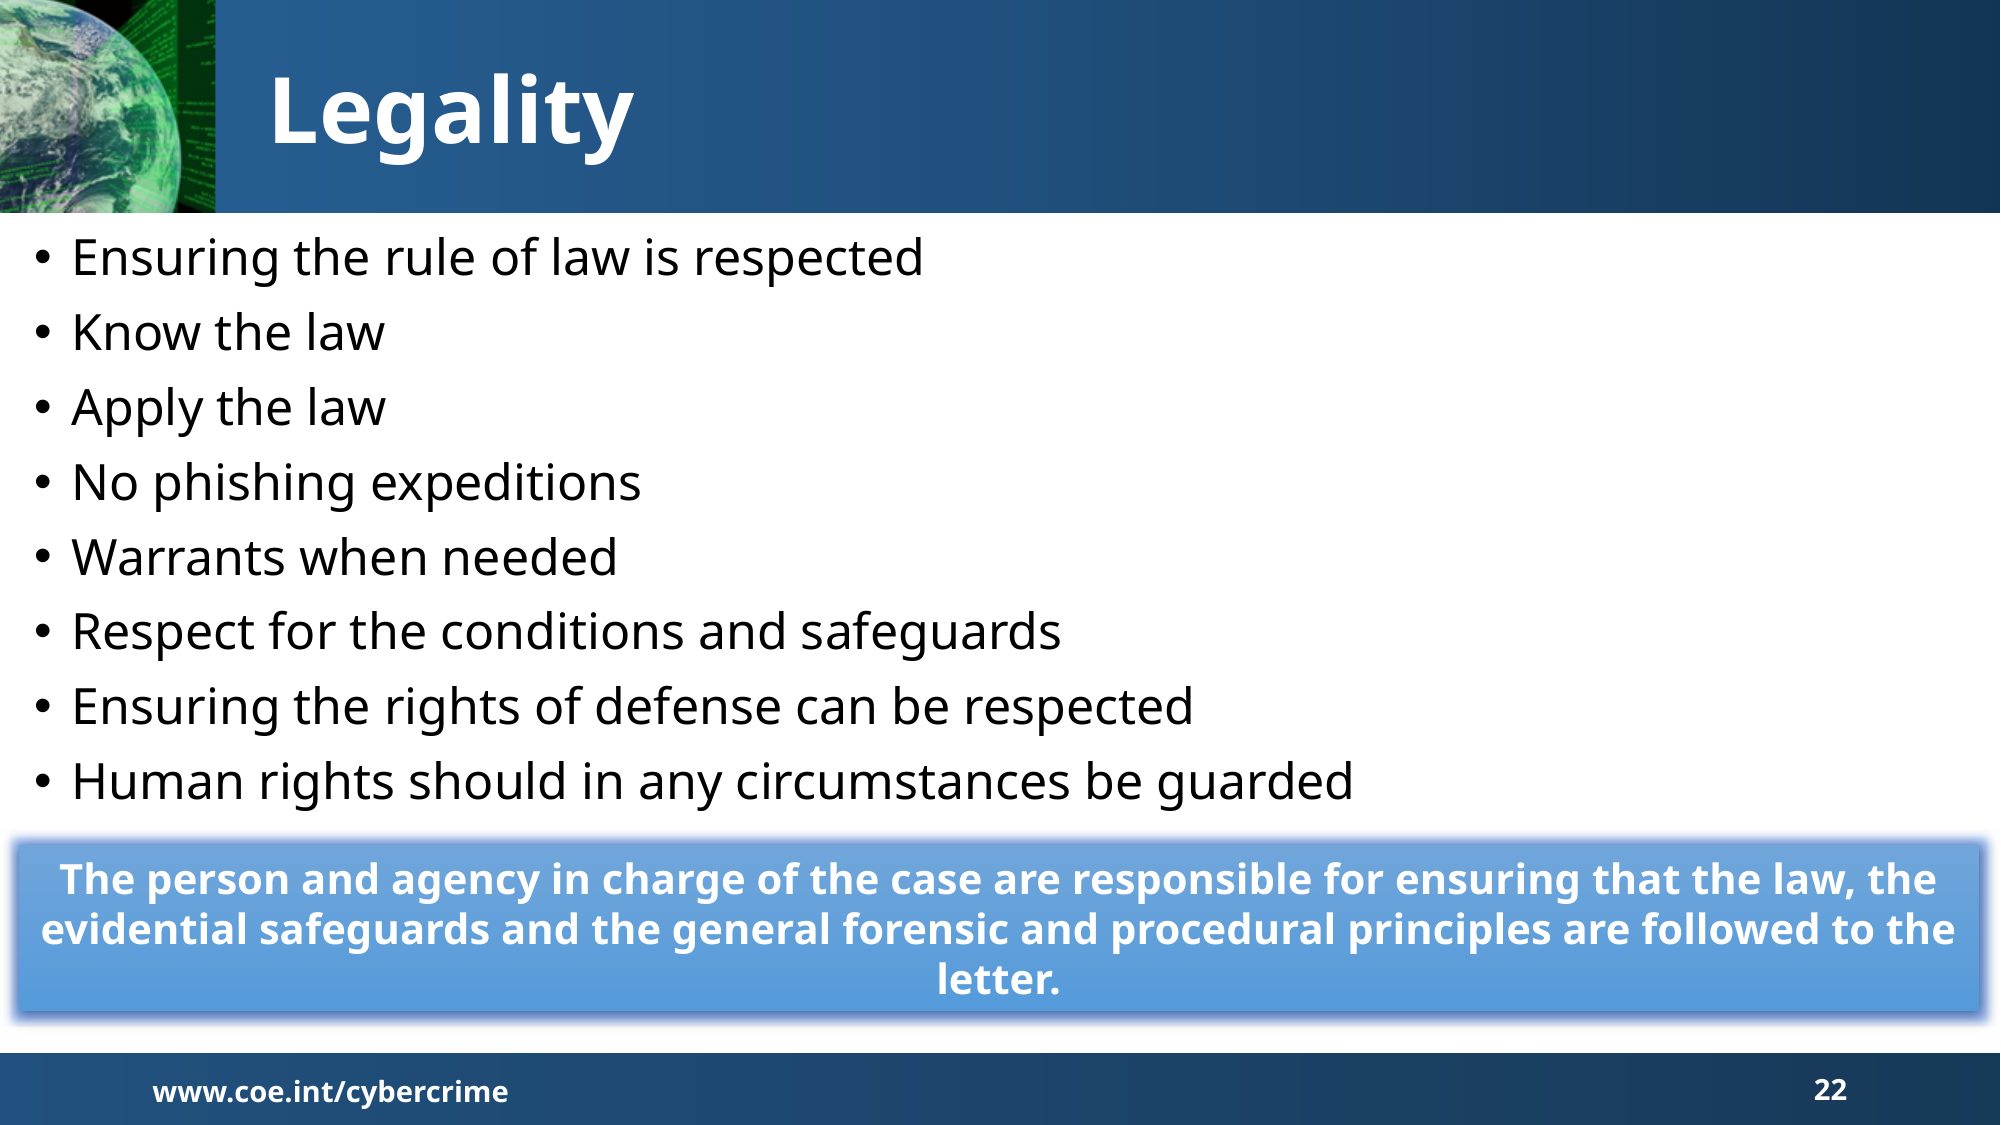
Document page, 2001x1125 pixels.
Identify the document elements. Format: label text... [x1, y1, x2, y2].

slide_number 22 [1412, 1061, 1863, 1121]
title Legality [252, 39, 1978, 189]
list Ensuring the rule of law is respected Know the law Apply the law No phishing expeditions Warrants when needed Respect for the conditions and safeguards Ensuring the rights of defense can be respected Human rights should in any circumstances be guarded [19, 224, 1978, 833]
slide_number www.coe.int/cybercrime [137, 1061, 588, 1121]
text_box The person and agency in charge of the case are responsible for ensuring that the law, the evidential safeguards and the general forensic and procedural principles are followed to the letter. [19, 845, 1979, 1011]
picture [0, 0, 2000, 213]
